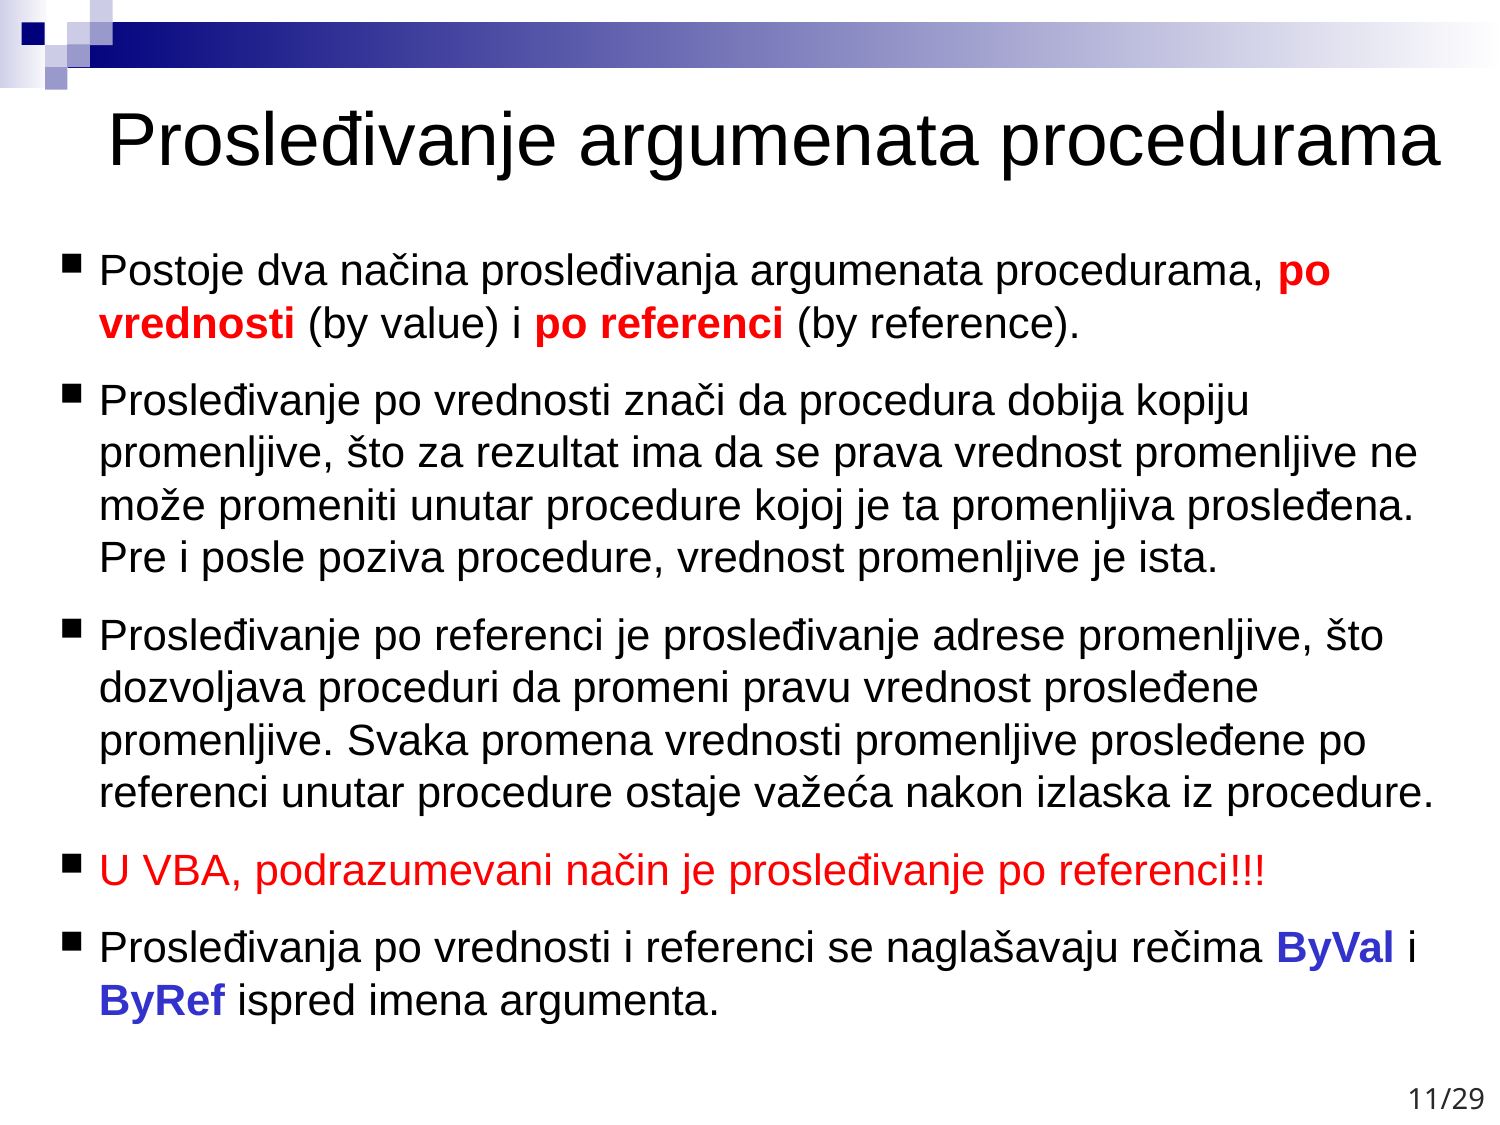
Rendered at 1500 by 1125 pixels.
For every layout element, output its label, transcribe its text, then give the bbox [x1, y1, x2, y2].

text_box 11/29 [1374, 1072, 1500, 1123]
text_box Postoje dva načina prosleđivanja argumenata procedurama, po vrednosti (by value) i po referenci (by reference). Prosleđivanje po vrednosti znači da procedura dobija kopiju promenljive, što za rezultat ima da se prava vrednost promenljive ne može promeniti unutar procedure kojoj je ta promenljiva prosleđena. Pre i posle poziva procedure, vrednost promenljive je ista. Prosleđivanje po referenci je prosleđivanje adrese promenljive, što dozvoljava proceduri da promeni pravu vrednost prosleđene promenljive. Svaka promena vrednosti promenljive prosleđene po referenci unutar procedure ostaje važeća nakon izlaska iz procedure. U VBA, podrazumevani način je prosleđivanje po referenci!!! Prosleđivanja po vrednosti i referenci se naglašavaju rečima ByVal i ByRef ispred imena argumenta. [50, 234, 1453, 1055]
title Prosleđivanje argumenata procedurama [92, 75, 1465, 197]
